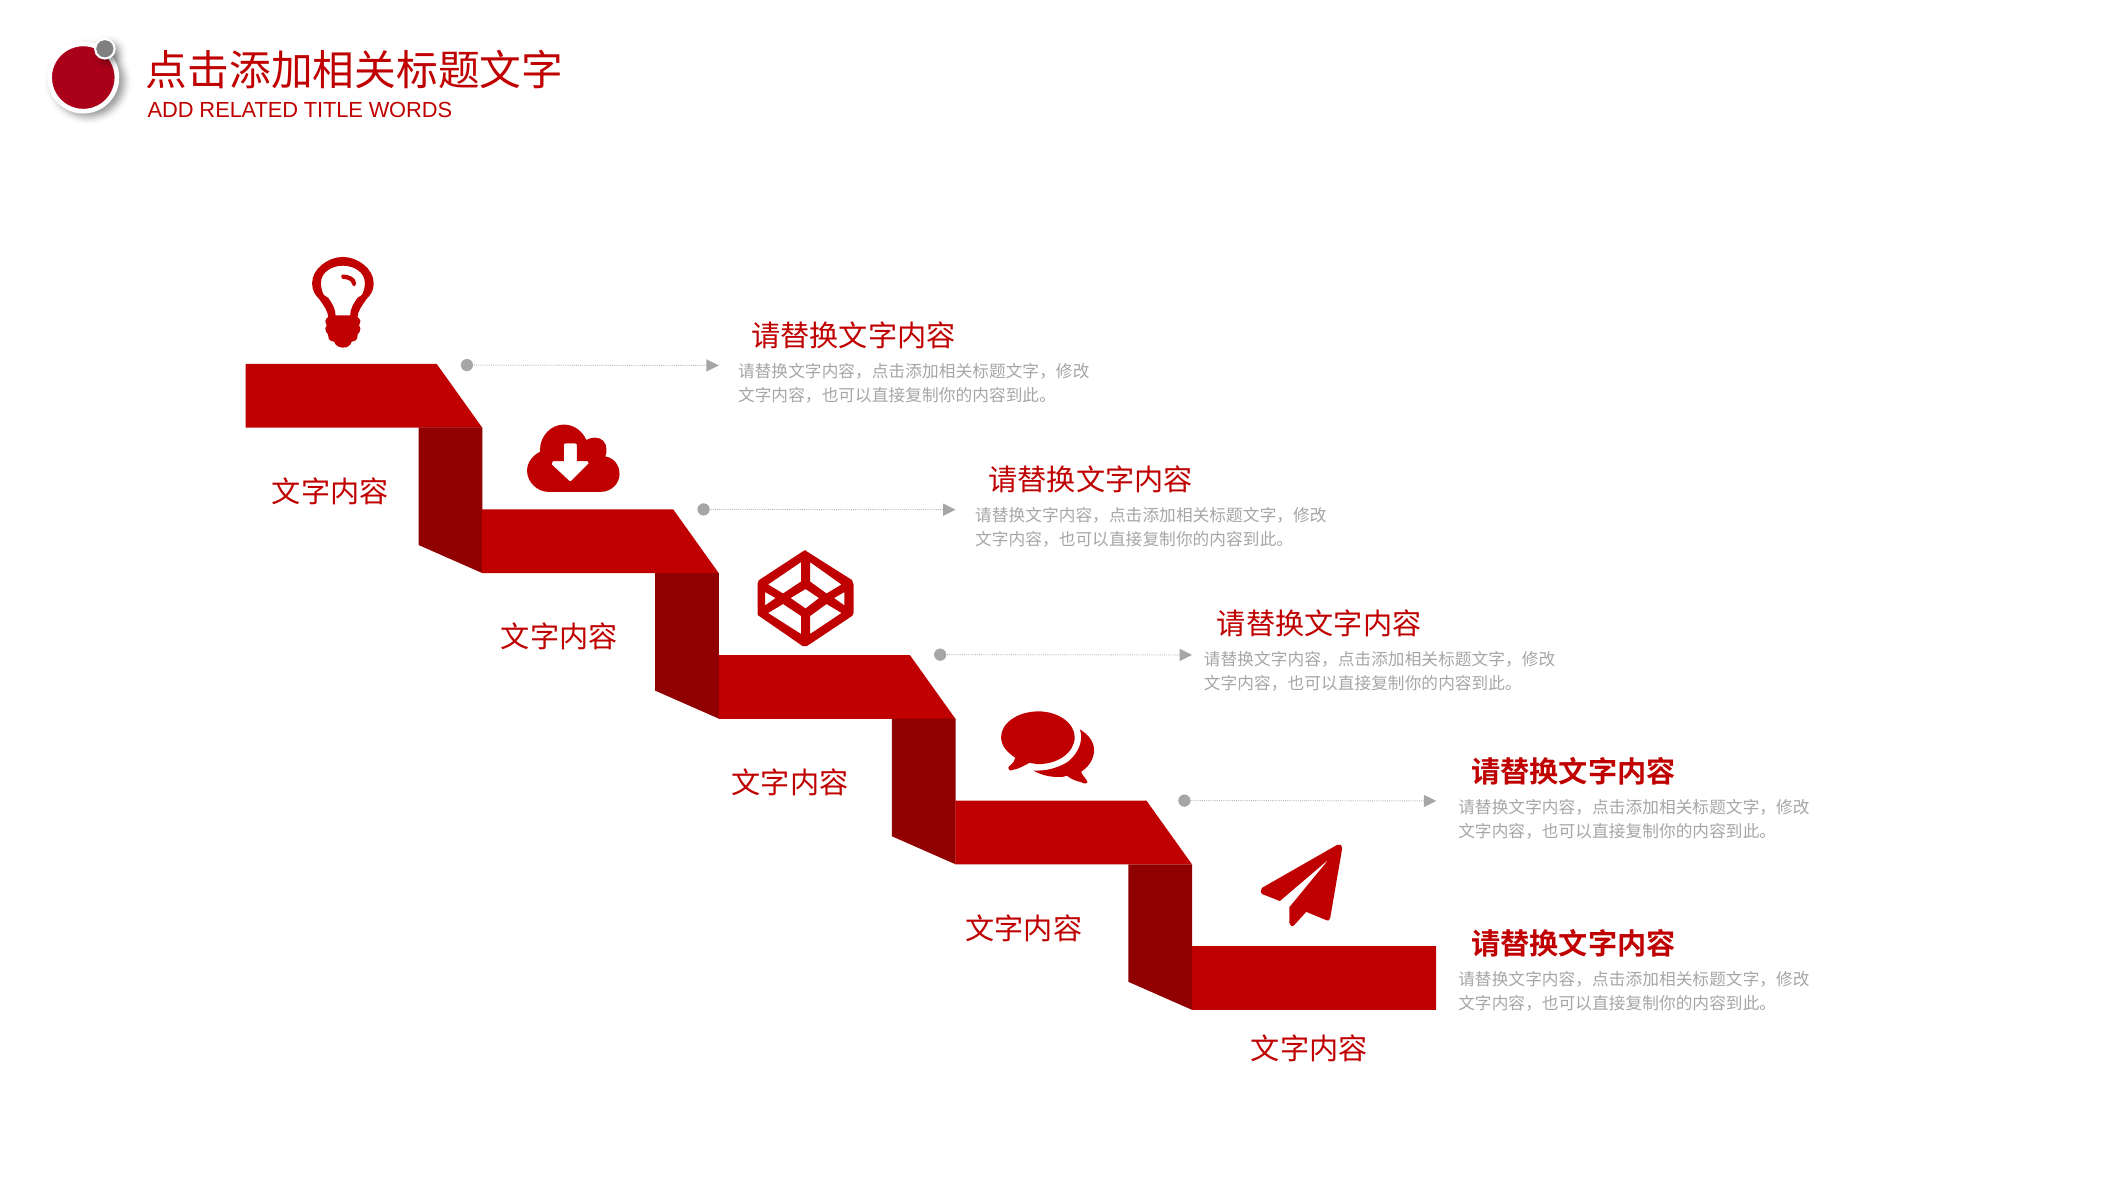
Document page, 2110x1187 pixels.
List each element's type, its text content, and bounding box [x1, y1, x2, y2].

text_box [718, 654, 956, 865]
text_box 点击添加相关标题文字 [145, 43, 564, 95]
text_box [94, 37, 116, 60]
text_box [1458, 918, 1811, 1026]
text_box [482, 509, 719, 719]
text_box [48, 42, 118, 113]
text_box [1458, 746, 1811, 854]
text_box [1203, 597, 1557, 705]
text_box [1001, 711, 1075, 771]
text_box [738, 309, 1091, 418]
text_box [757, 550, 854, 647]
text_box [955, 800, 1192, 1010]
text_box [1260, 844, 1343, 927]
text_box 文字内容 [1250, 1023, 1368, 1066]
text_box [1192, 946, 1437, 1010]
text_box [245, 363, 483, 574]
text_box ADD RELATED TITLE WORDS [147, 96, 453, 123]
text_box [1033, 729, 1095, 784]
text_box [975, 453, 1328, 562]
text_box [527, 424, 620, 492]
text_box [312, 256, 374, 348]
